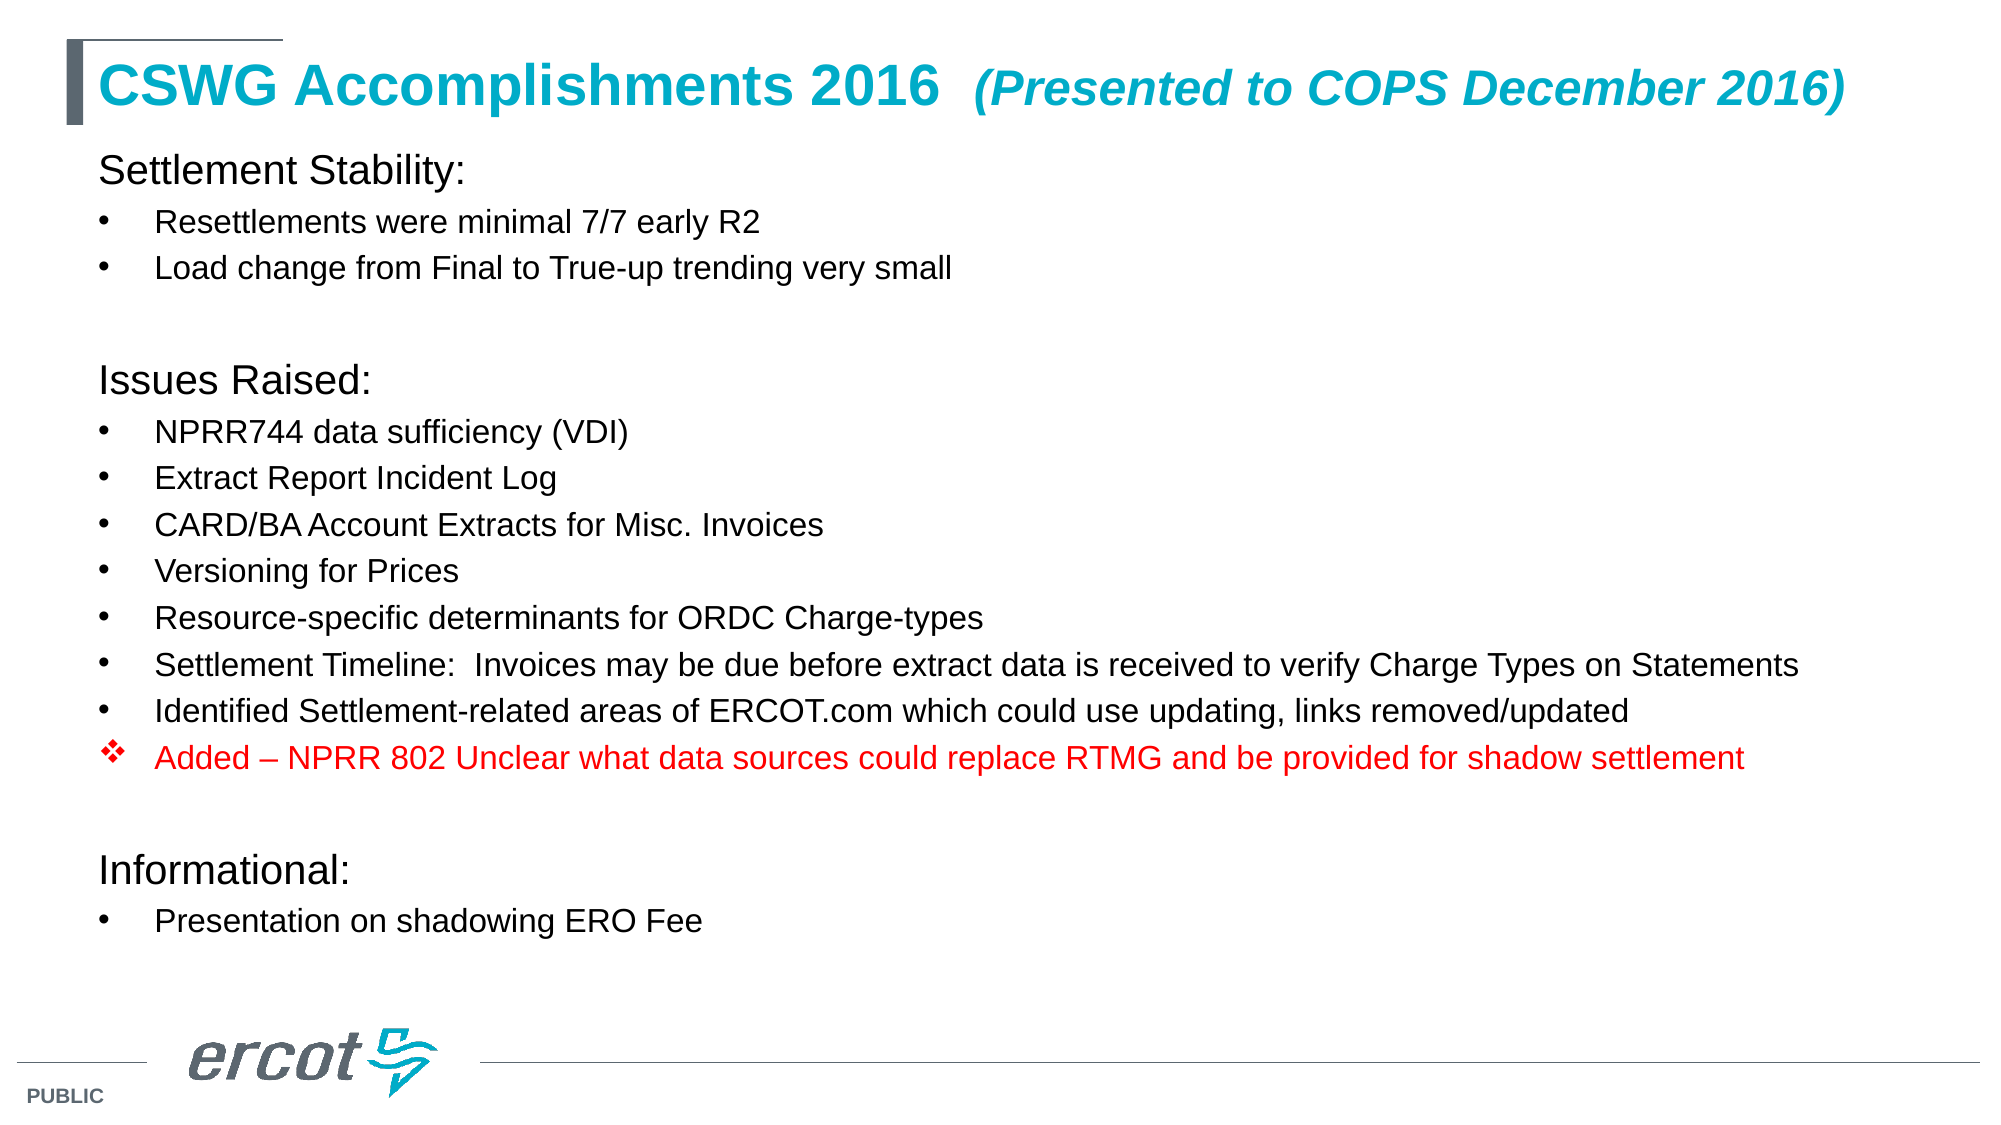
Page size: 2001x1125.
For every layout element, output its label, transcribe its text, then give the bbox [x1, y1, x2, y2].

list Settlement Stability: Resettlements were minimal 7/7 early R2 Load change from Final to True-up trending very small Issues Raised: NPRR744 data sufficiency (VDI) Extract Report Incident Log CARD/BA Account Extracts for Misc. Invoices Versioning for Prices Resource-specific determinants for ORDC Charge-types Settlement Timeline: Invoices may be due before extract data is received to verify Charge Types on Statements Identified Settlement-related areas of ERCOT.com which could use updating, links removed/updated Added – NPRR 802 Unclear what data sources could replace RTMG and be provided for shadow settlement Informational: Presentation on shadowing ERO Fee Nodal Settlement Handbook [83, 135, 1950, 983]
title CSWG Accomplishments 2016 (Presented to COPS December 2016) [83, 39, 1934, 135]
picture [183, 1024, 442, 1100]
